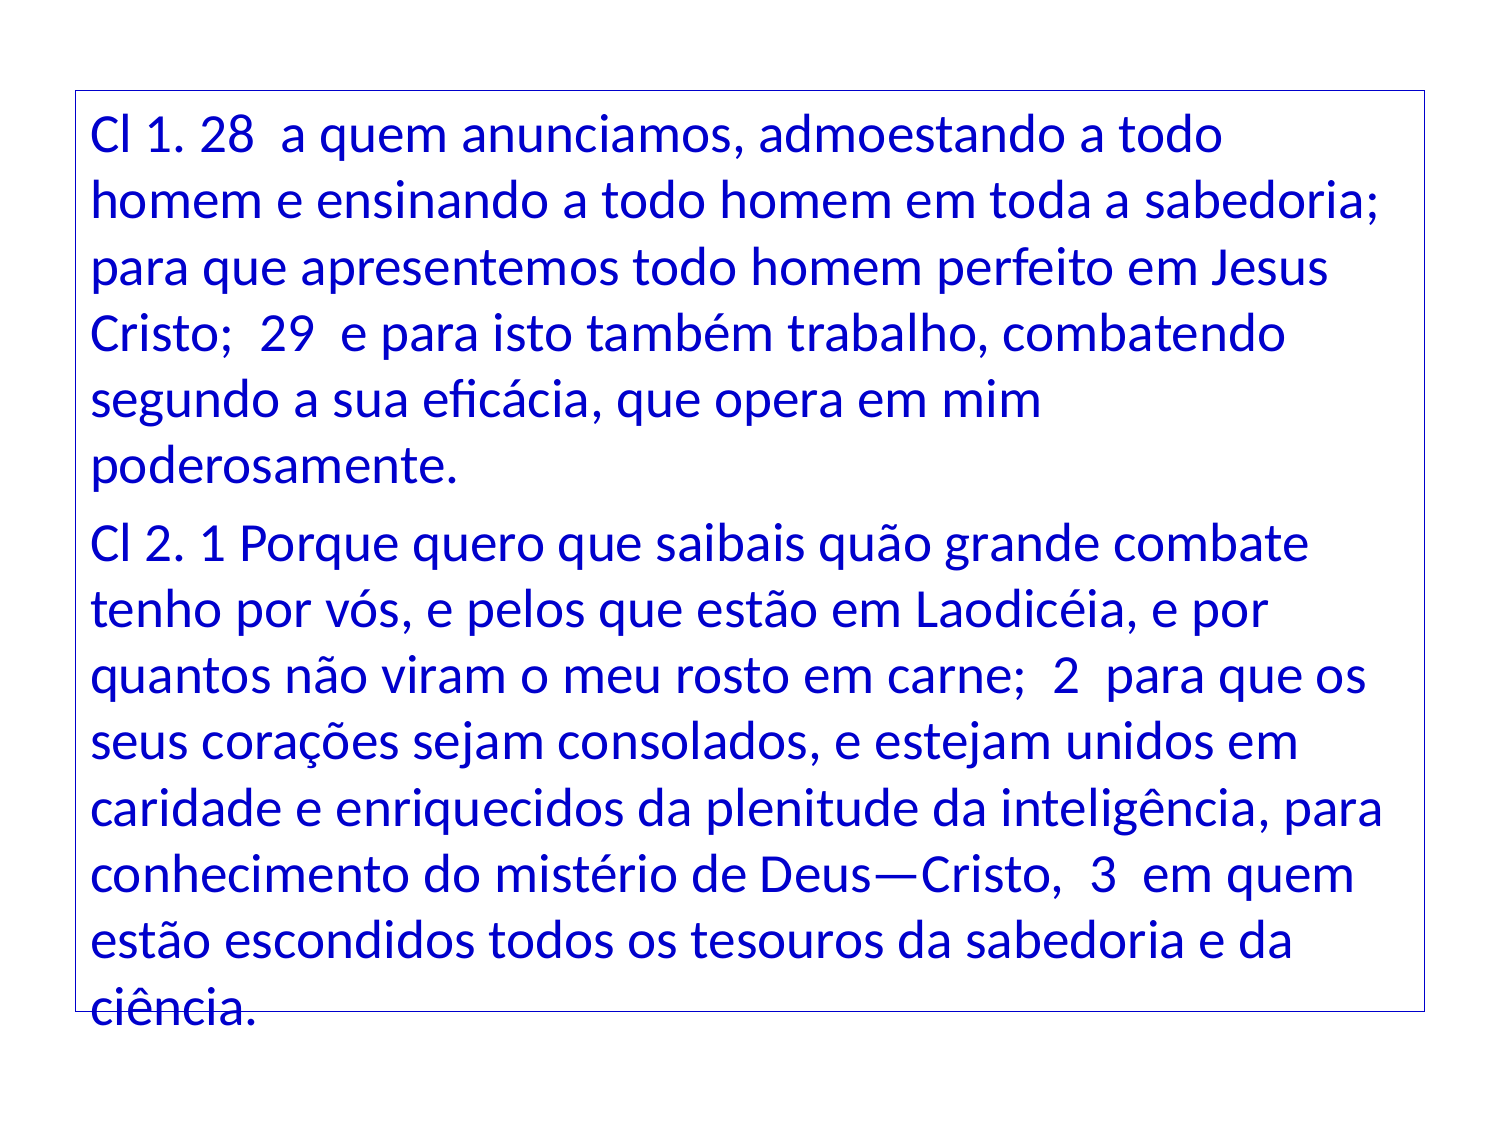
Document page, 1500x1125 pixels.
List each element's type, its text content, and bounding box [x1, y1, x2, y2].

list Cl 1. 28 a quem anunciamos, admoestando a todo homem e ensinando a todo homem em toda a sabedoria; para que apresentemos todo homem perfeito em Jesus Cristo; 29 e para isto também trabalho, combatendo segundo a sua eficácia, que opera em mim poderosamente. Cl 2. 1 Porque quero que saibais quão grande combate tenho por vós, e pelos que estão em Laodicéia, e por quantos não viram o meu rosto em carne; 2 para que os seus corações sejam consolados, e estejam unidos em caridade e enriquecidos da plenitude da inteligência, para conhecimento do mistério de Deus—Cristo, 3 em quem estão escondidos todos os tesouros da sabedoria e da ciência. [75, 90, 1425, 1012]
